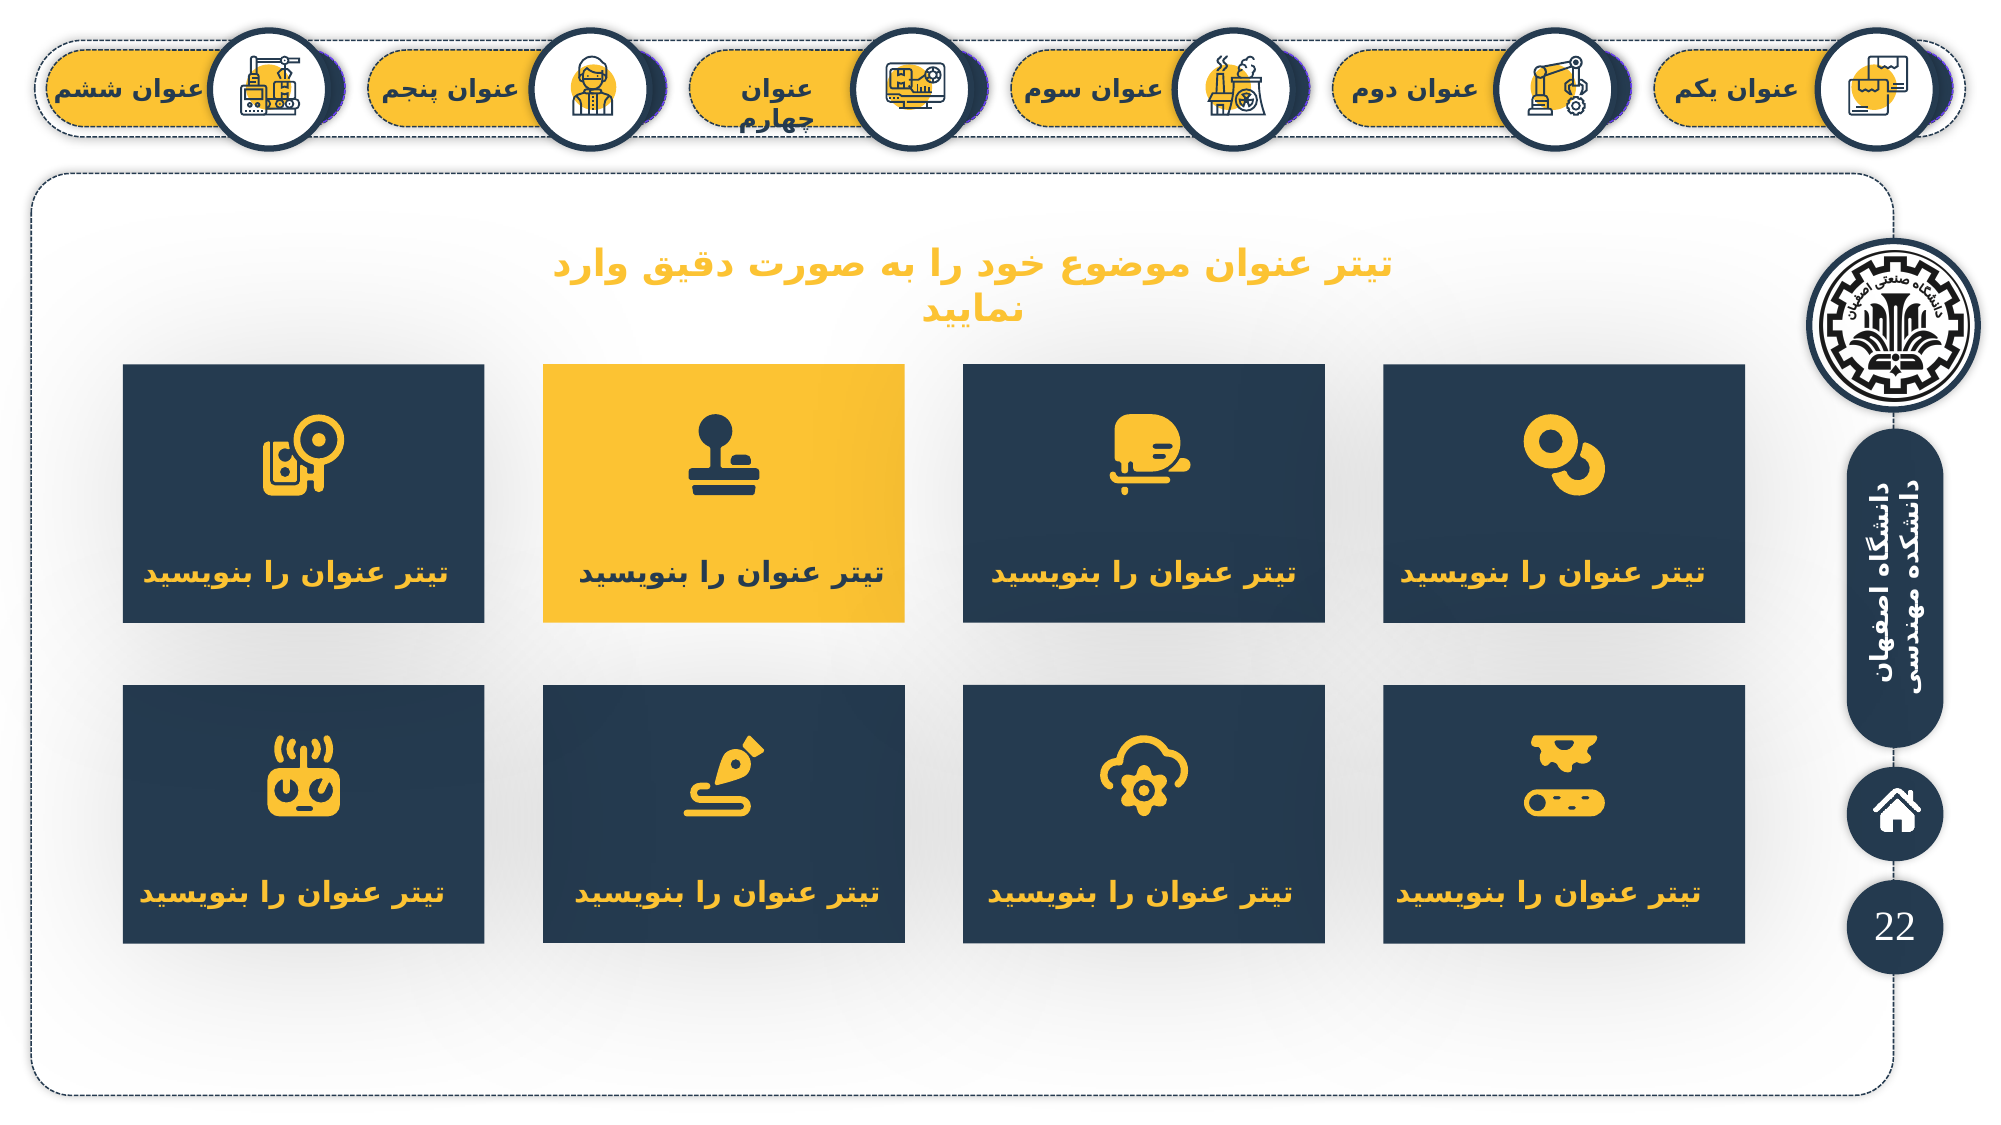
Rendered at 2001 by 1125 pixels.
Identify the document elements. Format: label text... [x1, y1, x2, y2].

text_box [1382, 363, 1746, 511]
text_box تیتر عنوان را بنویسید [91, 830, 493, 916]
picture [1819, 250, 1970, 402]
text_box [1207, 55, 1267, 116]
text_box [1382, 596, 1746, 624]
text_box [962, 684, 1326, 830]
text_box تیتر عنوان را بنویسید [531, 511, 932, 596]
text_box [962, 596, 1281, 624]
text_box [556, 684, 906, 830]
text_box [122, 363, 486, 511]
text_box تیتر عنوان موضوع خود را به صورت دقیق وارد نمایید [528, 231, 1419, 337]
text_box [542, 596, 906, 624]
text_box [688, 414, 760, 496]
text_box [1848, 55, 1909, 116]
text_box تیتر عنوان را بنویسید [939, 830, 1341, 916]
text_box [240, 55, 301, 116]
slide_number 22 [1846, 891, 1944, 952]
text_box عنوان دوم [1323, 65, 1507, 110]
text_box [542, 916, 906, 944]
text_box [267, 735, 340, 817]
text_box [1523, 735, 1605, 817]
text_box تیتر عنوان را بنویسید [1348, 830, 1750, 916]
text_box [1382, 916, 1746, 945]
picture [1873, 786, 1921, 833]
text_box عنوان یکم [1645, 65, 1829, 110]
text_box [263, 414, 345, 496]
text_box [1523, 414, 1606, 496]
text_box عنوان چهارم [690, 65, 864, 140]
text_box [885, 62, 946, 109]
text_box [542, 363, 906, 511]
text_box عنوان سوم [1002, 65, 1186, 110]
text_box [1527, 55, 1588, 116]
text_box تیتر عنوان را بنویسید [1352, 511, 1753, 596]
text_box [614, 75, 618, 100]
text_box [122, 684, 486, 830]
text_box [1109, 414, 1191, 496]
text_box [122, 596, 486, 624]
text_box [683, 735, 765, 817]
text_box تیتر عنوان را بنویسید [527, 830, 928, 916]
text_box عنوان پنجم [358, 65, 543, 110]
text_box [962, 916, 1326, 944]
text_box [1100, 735, 1189, 817]
text_box عنوان ششم [37, 65, 221, 110]
text_box [122, 916, 486, 945]
text_box [962, 363, 1326, 511]
text_box دانشگاه اصفهان دانشکده مهندسی [1855, 426, 1931, 748]
text_box تیتر عنوان را بنویسید [95, 511, 497, 596]
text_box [572, 55, 614, 116]
text_box تیتر عنوان را بنویسید [943, 511, 1345, 596]
text_box [1382, 684, 1746, 830]
